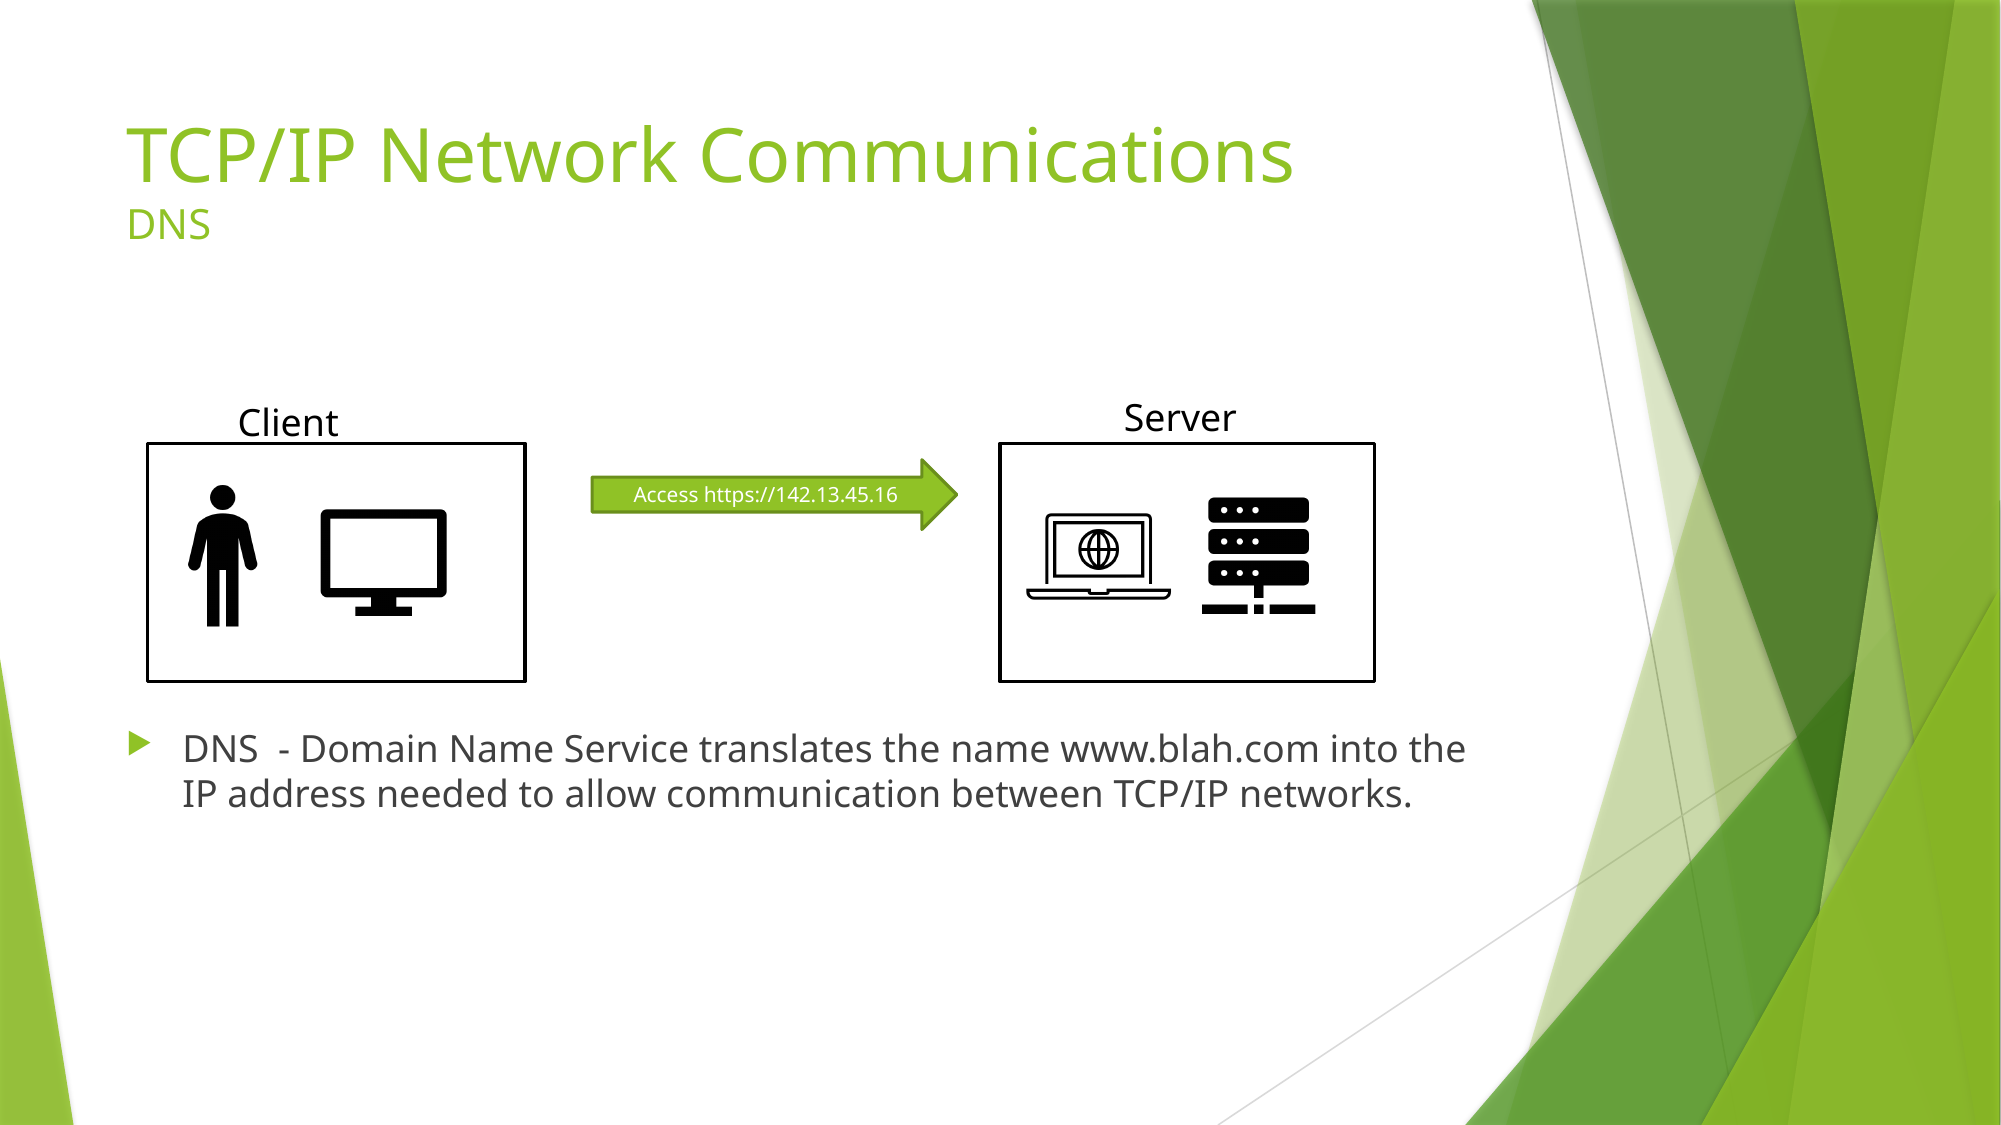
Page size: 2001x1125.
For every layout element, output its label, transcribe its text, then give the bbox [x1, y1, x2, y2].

list DNS - Domain Name Service translates the name www.blah.com into the IP address needed to allow communication between TCP/IP networks. [111, 717, 1522, 991]
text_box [999, 386, 1376, 683]
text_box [147, 391, 526, 683]
title TCP/IP Network Communications DNS [111, 99, 1522, 317]
text_box Access https://142.13.45.16 [590, 458, 958, 531]
